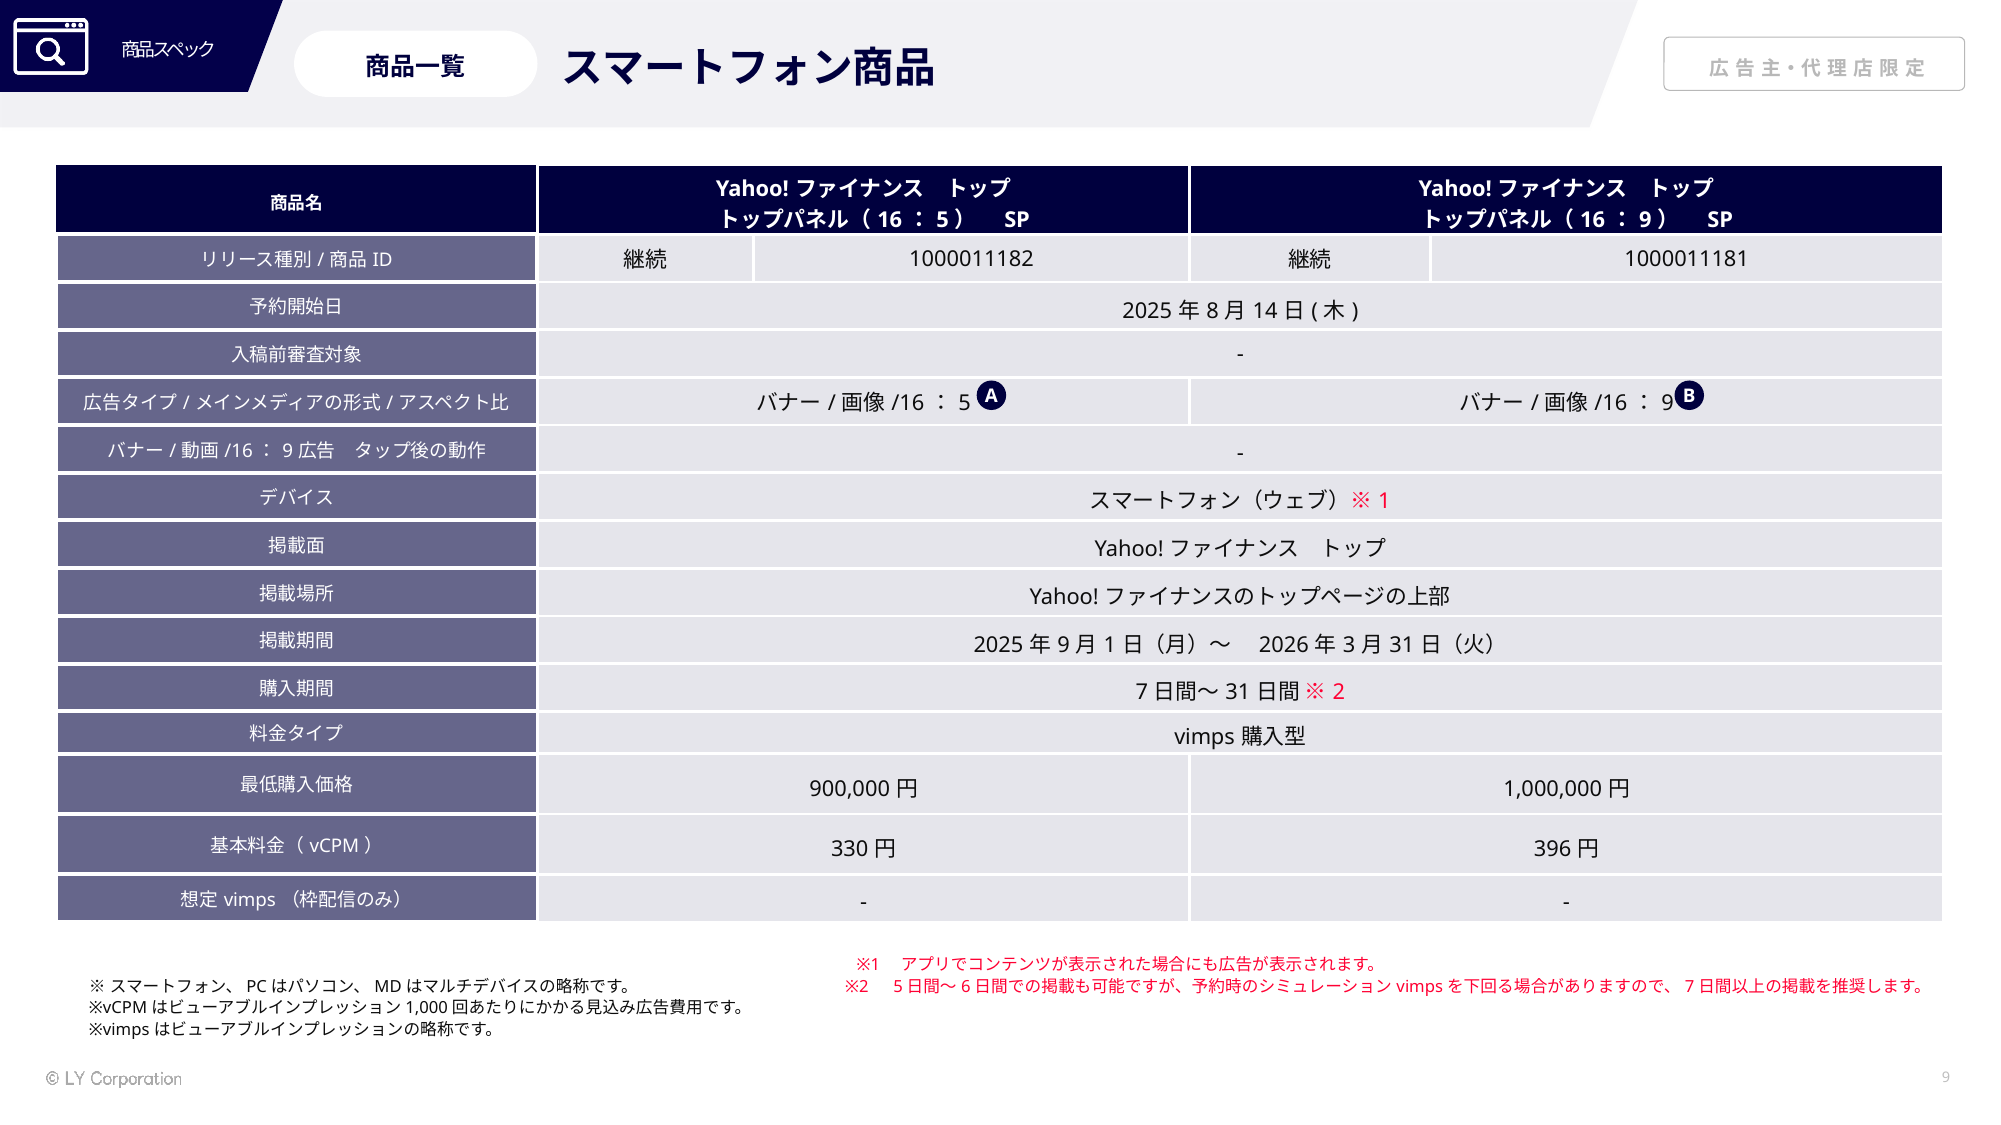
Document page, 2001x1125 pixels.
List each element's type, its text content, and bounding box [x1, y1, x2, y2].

table_cell デバイス [58, 475, 536, 518]
table_cell 396円 [1191, 815, 1942, 873]
list 商品スペック [97, 13, 240, 81]
text_box A [976, 380, 1007, 411]
table_cell - [539, 331, 1942, 376]
table_header Yahoo!ファイナンス トップ トップパネル（16：9） SP [1191, 166, 1942, 233]
table_cell 想定vimps（枠配信のみ） [58, 876, 536, 920]
table_cell vimps購入型 [539, 713, 1942, 752]
list スマートフォン商品 [561, 41, 1592, 97]
text_box B [1674, 380, 1705, 411]
table_cell Yahoo!ファイナンス トップ [539, 522, 1942, 567]
table_header Yahoo!ファイナンス トップ トップパネル（16：5） SP [539, 166, 1188, 233]
table_cell リリース種別/商品ID [58, 236, 535, 280]
table_cell バナー/画像/16：9 [1191, 379, 1942, 424]
table_cell - [539, 876, 1188, 921]
picture [46, 1071, 181, 1088]
table_cell 予約開始日 [58, 284, 536, 328]
table_cell 継続 [539, 236, 752, 281]
table_cell バナー/動画/16：9広告 タップ後の動作 [58, 427, 536, 471]
table_cell 330円 [539, 815, 1188, 873]
table_header 商品名 [56, 165, 536, 232]
table_cell 2025年9月1日（月）～ 2026年3月31日（火） [539, 617, 1942, 662]
table_cell 2025年8月14日(木) [539, 283, 1942, 328]
table_cell ‐ [539, 426, 1942, 471]
table_cell 900,000円 [539, 755, 1188, 813]
table_cell - [1191, 876, 1942, 921]
text_box ※1 アプリでコンテンツが表示された場合にも広告が表示されます。 [856, 951, 1386, 974]
picture [9, 5, 92, 87]
table_cell 入稿前審査対象 [58, 332, 536, 375]
table_cell 1000011181 [1432, 236, 1942, 281]
table_cell 掲載場所 [58, 570, 536, 614]
table_cell 料金タイプ [58, 713, 536, 752]
table_cell 継続 [1191, 236, 1429, 281]
table_cell 基本料金（vCPM） [58, 816, 536, 872]
text_box 商品一覧 [293, 29, 539, 98]
table_cell 掲載面 [58, 522, 536, 566]
table_cell 7日間～31日間 ※2 [539, 665, 1942, 710]
table_cell 1000011182 [755, 236, 1188, 281]
table_cell 1,000,000円 [1191, 755, 1942, 813]
table_cell 購入期間 [58, 666, 536, 709]
table_cell 最低購入価格 [58, 756, 536, 812]
table_cell 広告タイプ/メインメディアの形式/アスペクト比 [58, 379, 536, 423]
table_cell バナー/画像/16：5 [539, 379, 1188, 424]
table_cell Yahoo!ファイナンスのトップページの上部 [539, 570, 1942, 615]
table_cell 掲載期間 [58, 618, 536, 662]
table_cell スマートフォン（ウェブ）※1 [539, 474, 1942, 519]
text_box ※スマートフォン、PCはパソコン、MDはマルチデバイスの略称です。 ※vCPMはビューアブルインプレッション1,000回あたりにかかる見込み広告費用です。 ※vimpsはビューアブルインプレッションの略称です。 [88, 973, 756, 1062]
text_box ※2 5日間～6日間での掲載も可能ですが、予約時のシミュレーションvimpsを下回る場合がありますので、7日間以上の掲載を推奨します。 [845, 974, 1931, 997]
